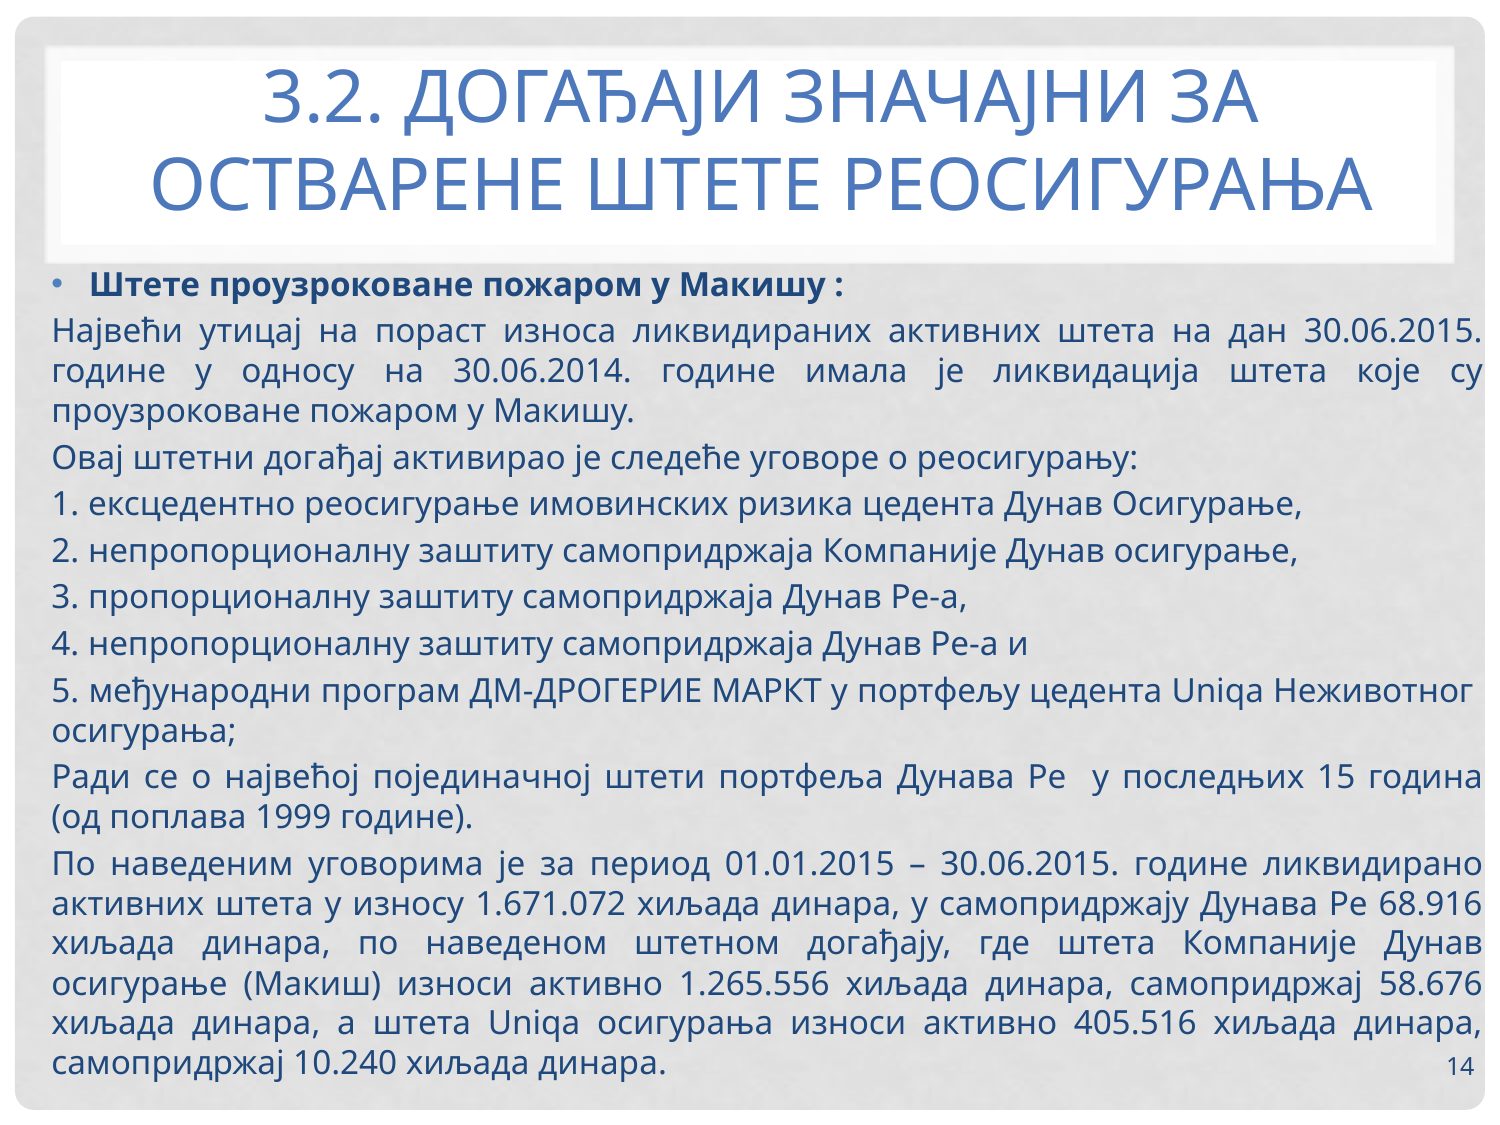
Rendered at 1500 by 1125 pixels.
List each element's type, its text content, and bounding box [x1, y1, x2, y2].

list Штете проузроковане пожаром у Макишу : Највећи утицај на пораст износа ликвидираних активних штета на дан 30.06.2015. године у односу на 30.06.2014. године имала је ликвидација штета које су проузроковане пожаром у Макишу. Овај штетни догађај активирао је следеће уговоре о реосигурању: 1. ексцедентно реосигурање имовинских ризика цедента Дунав Осигурање, 2. непропорционалну заштиту самопридржаја Компаније Дунав осигурање, 3. пропорционалну заштиту самопридржаја Дунав Ре-а, 4. непропорционалну заштиту самопридржаја Дунав Ре-а и 5. међународни програм ДМ-ДРОГЕРИЕ МАРКТ у портфељу цедента Uniqa Неживотног осигурања; Ради се о највећој појединачној штети портфеља Дунава Ре у последњих 15 година (од поплава 1999 године). По наведеним уговорима је за период 01.01.2015 – 30.06.2015. године ликвидирано активних штета у износу 1.671.072 хиљада динара, у самопридржају Дунава Ре 68.916 хиљада динара, по наведеном штетном догађају, где штета Компаније Дунав осигурање (Макиш) износи активно 1.265.556 хиљада динара, самопридржај 58.676 хиљада динара, а штета Uniqa осигурања износи активно 405.516 хиљада динара, самопридржај 10.240 хиљада динара. [17, 255, 1500, 1106]
title 3.2. ДОГАЂАЈИ ЗНАЧАЈНИ ЗА ОСТВАРЕНЕ ШТЕТЕ РЕОСИГУРАЊА [76, 30, 1447, 244]
slide_number 14 [1399, 1035, 1490, 1100]
